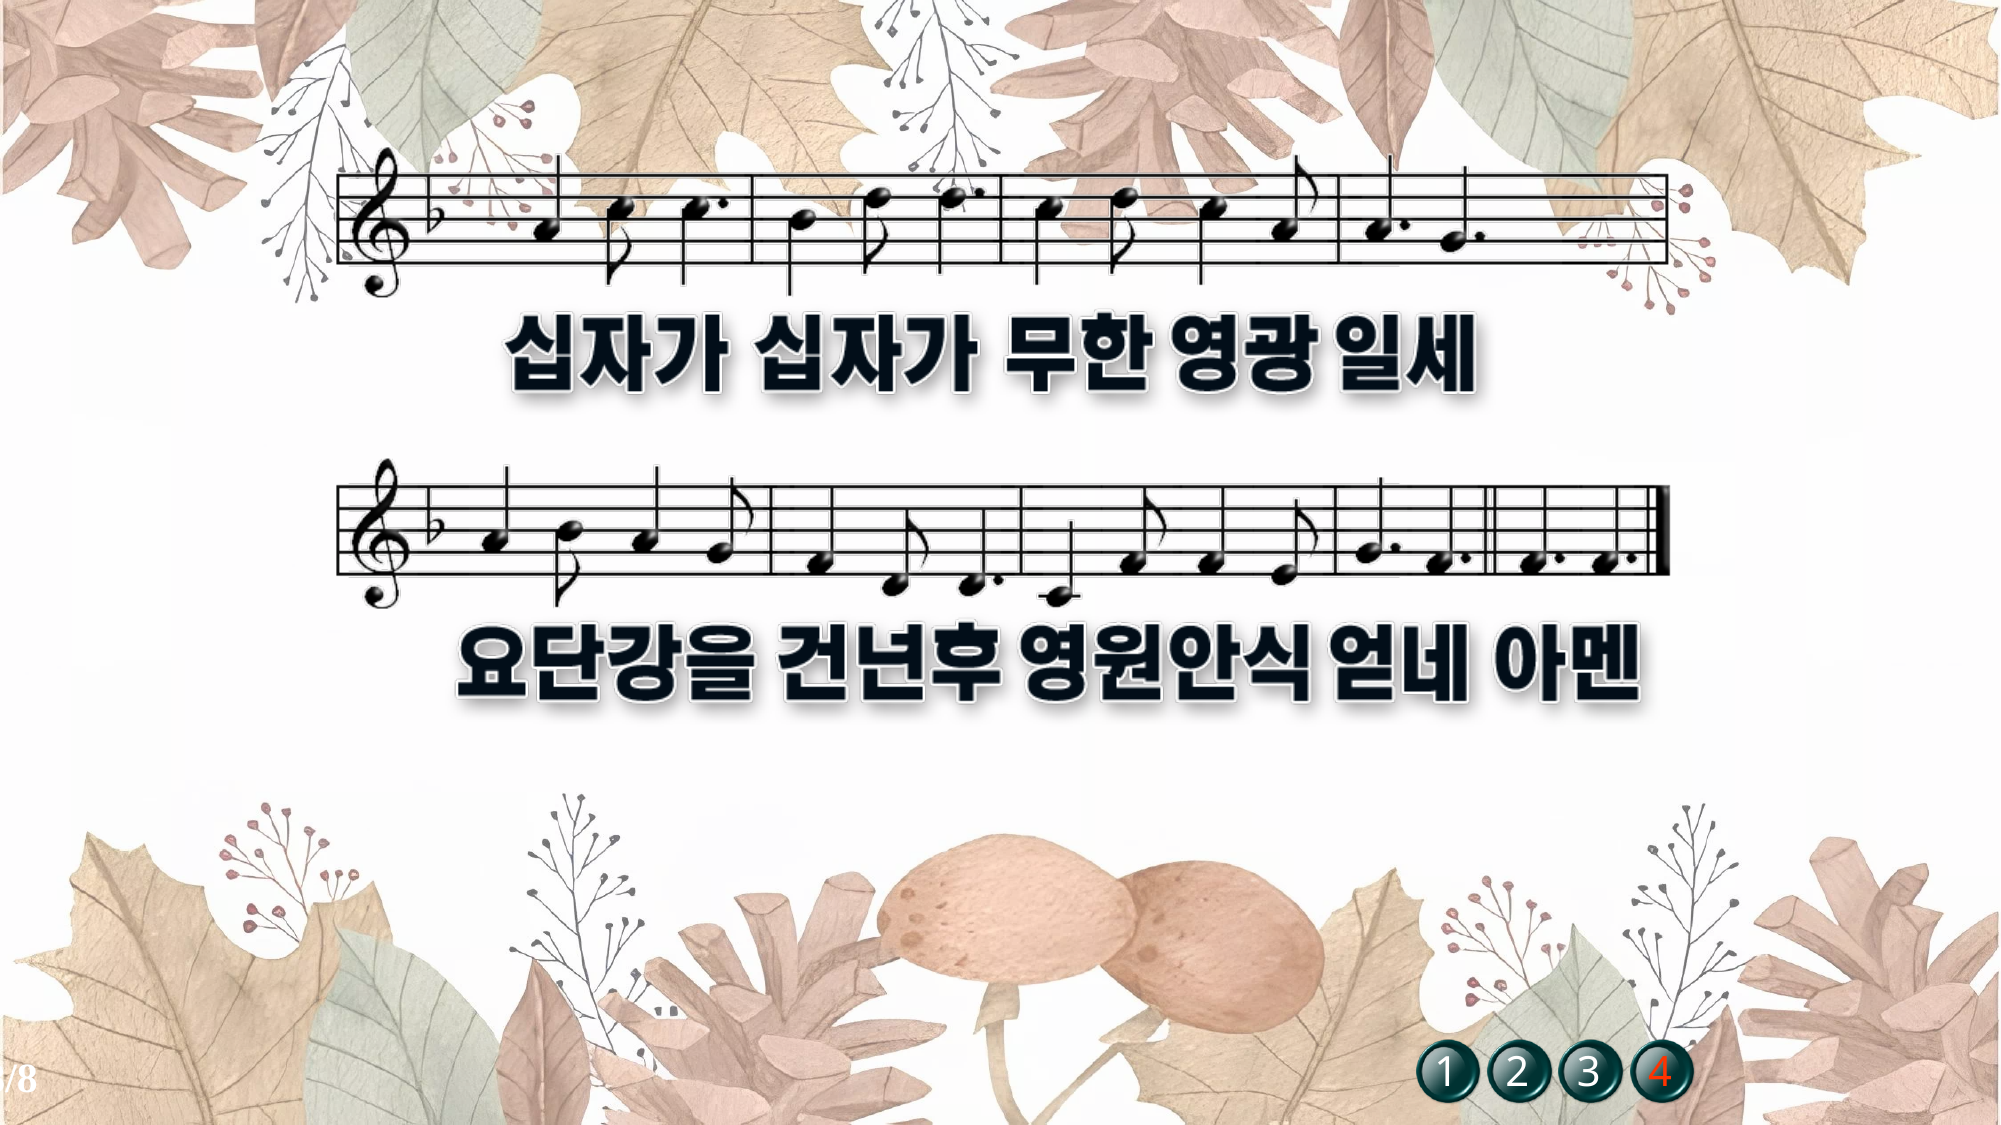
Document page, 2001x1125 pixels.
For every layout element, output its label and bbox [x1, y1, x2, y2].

text_box [1413, 1035, 1484, 1106]
text_box [1555, 1035, 1626, 1106]
text_box [1484, 1035, 1555, 1106]
text_box [1627, 1035, 1697, 1106]
picture [0, 0, 2001, 1125]
